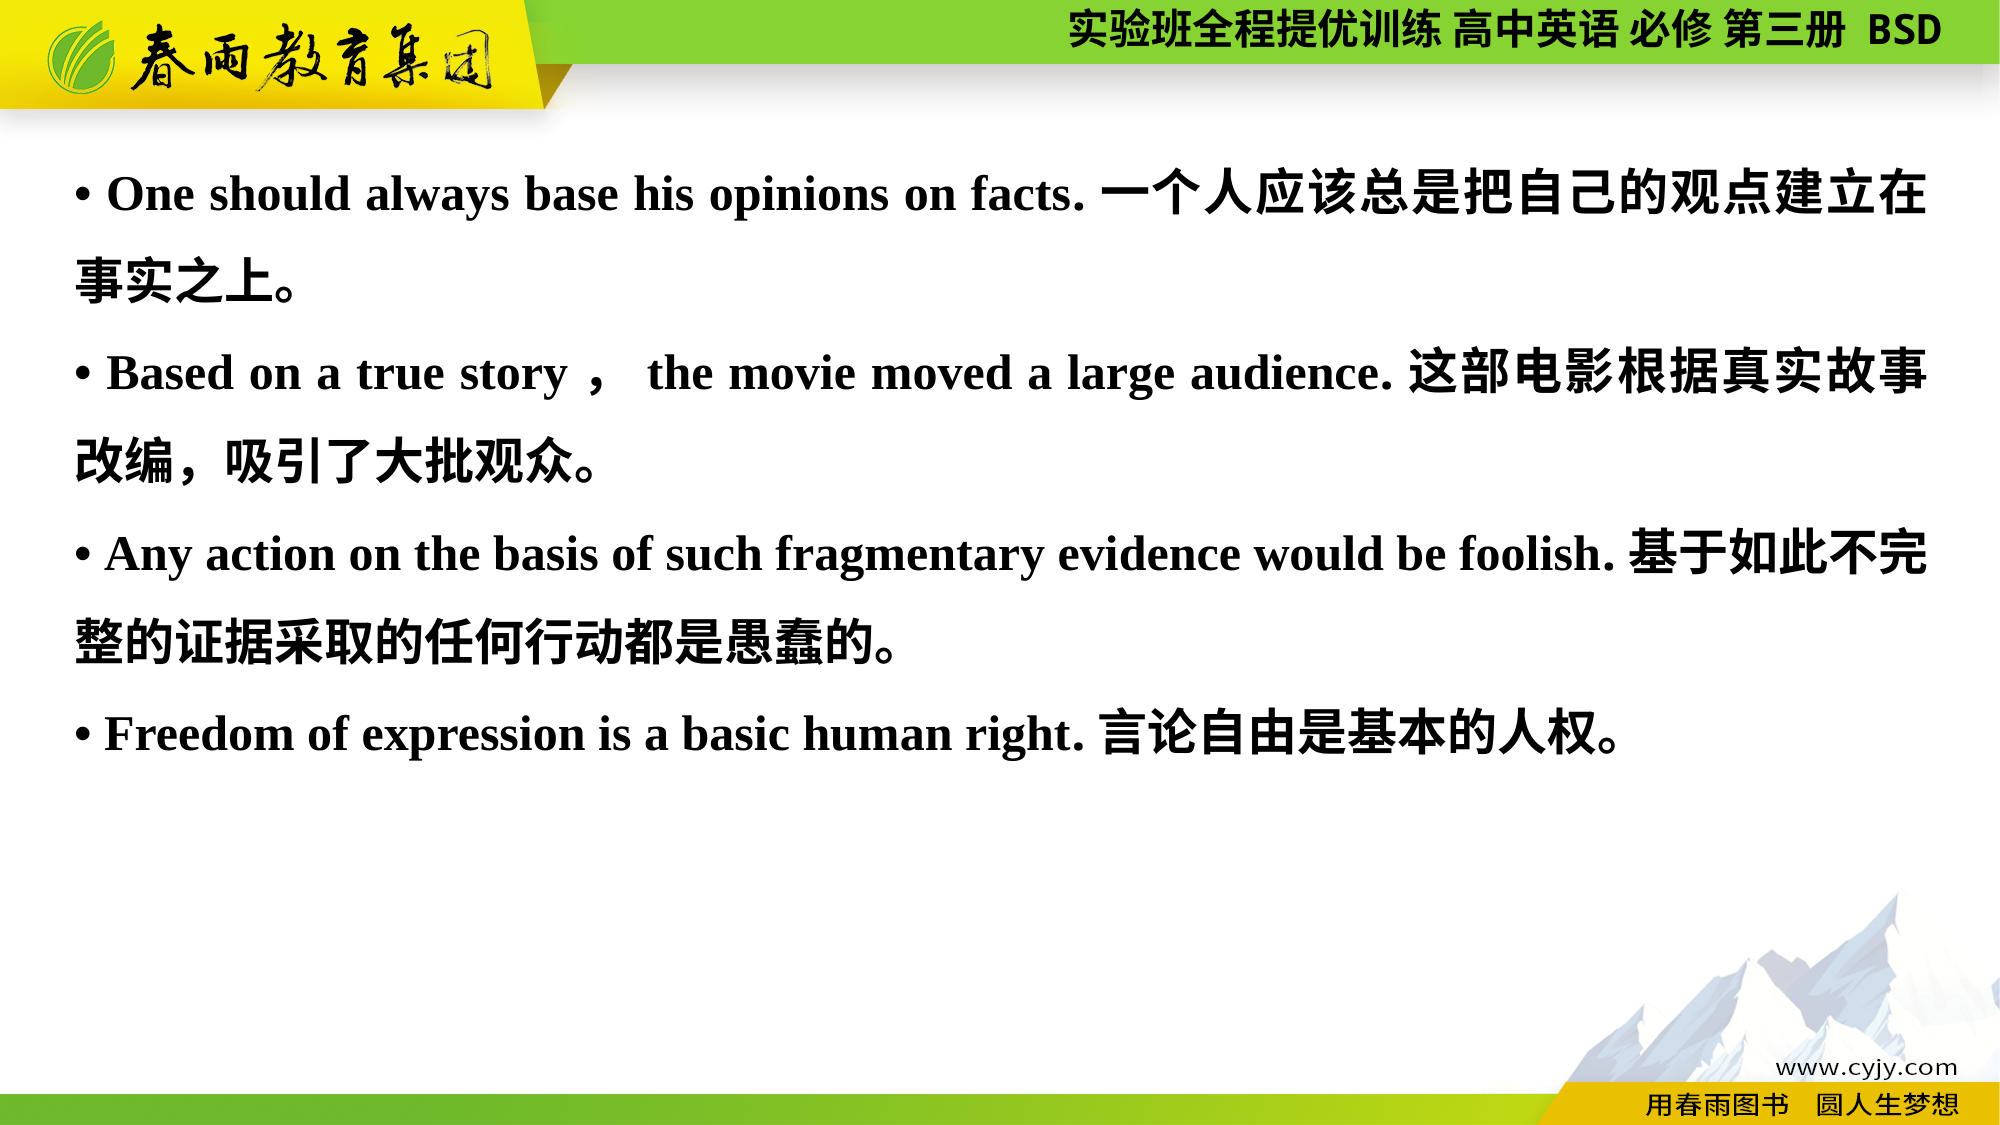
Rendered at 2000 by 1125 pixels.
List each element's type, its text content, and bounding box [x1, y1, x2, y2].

list • One should always base his opinions on facts.一个人应该总是把自己的观点建立在事实之上。 • Based on a true story，the movie moved a large audience.这部电影根据真实故事改编，吸引了大批观众。 • Any action on the basis of such fragmentary evidence would be foolish.基于如此不完整的证据采取的任何行动都是愚蠢的。 • Freedom of expression is a basic human right.言论自由是基本的人权。 [59, 122, 1944, 763]
picture [0, 0, 2000, 1125]
